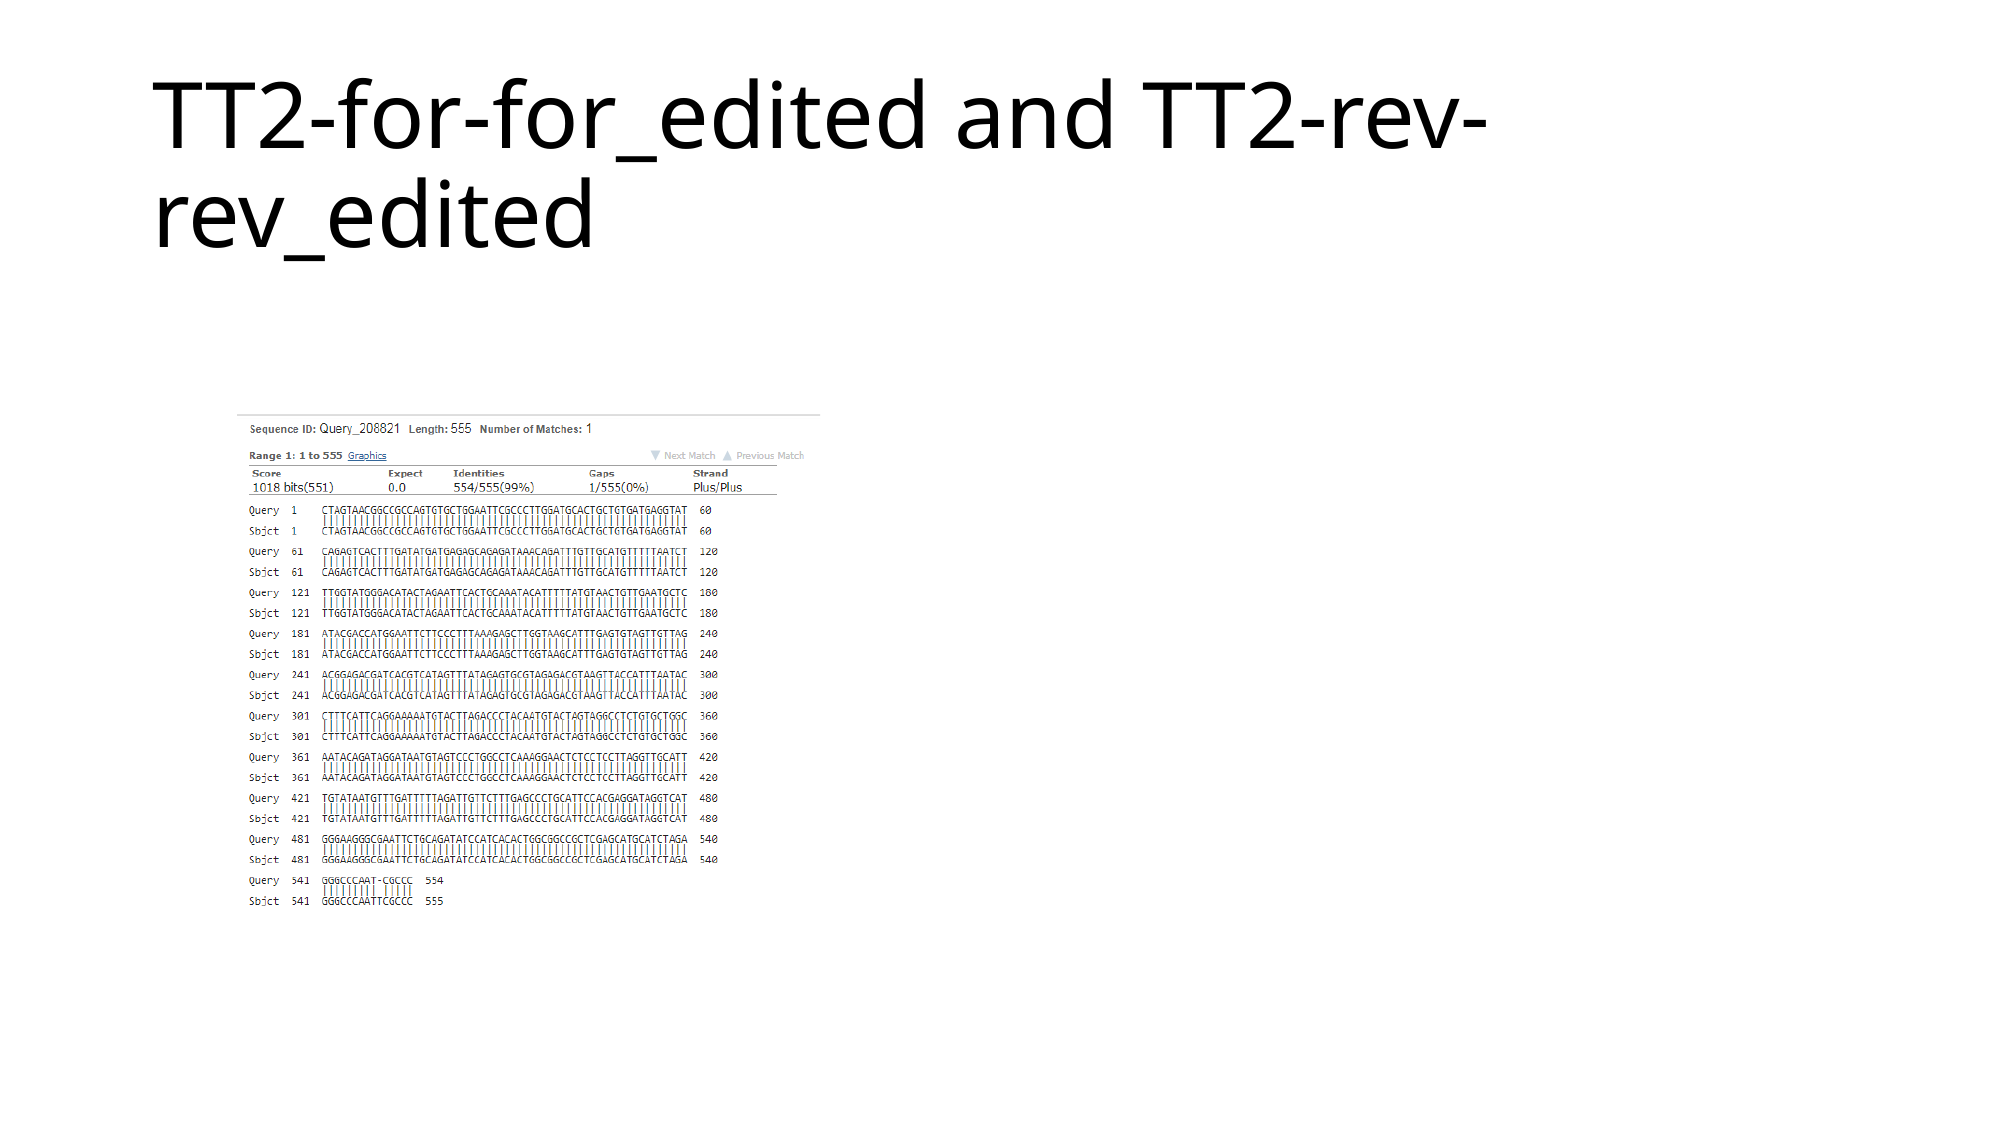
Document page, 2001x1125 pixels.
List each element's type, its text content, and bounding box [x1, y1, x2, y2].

title TT2-for-for_edited and TT2-rev-rev_edited [137, 59, 1863, 278]
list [228, 414, 821, 922]
